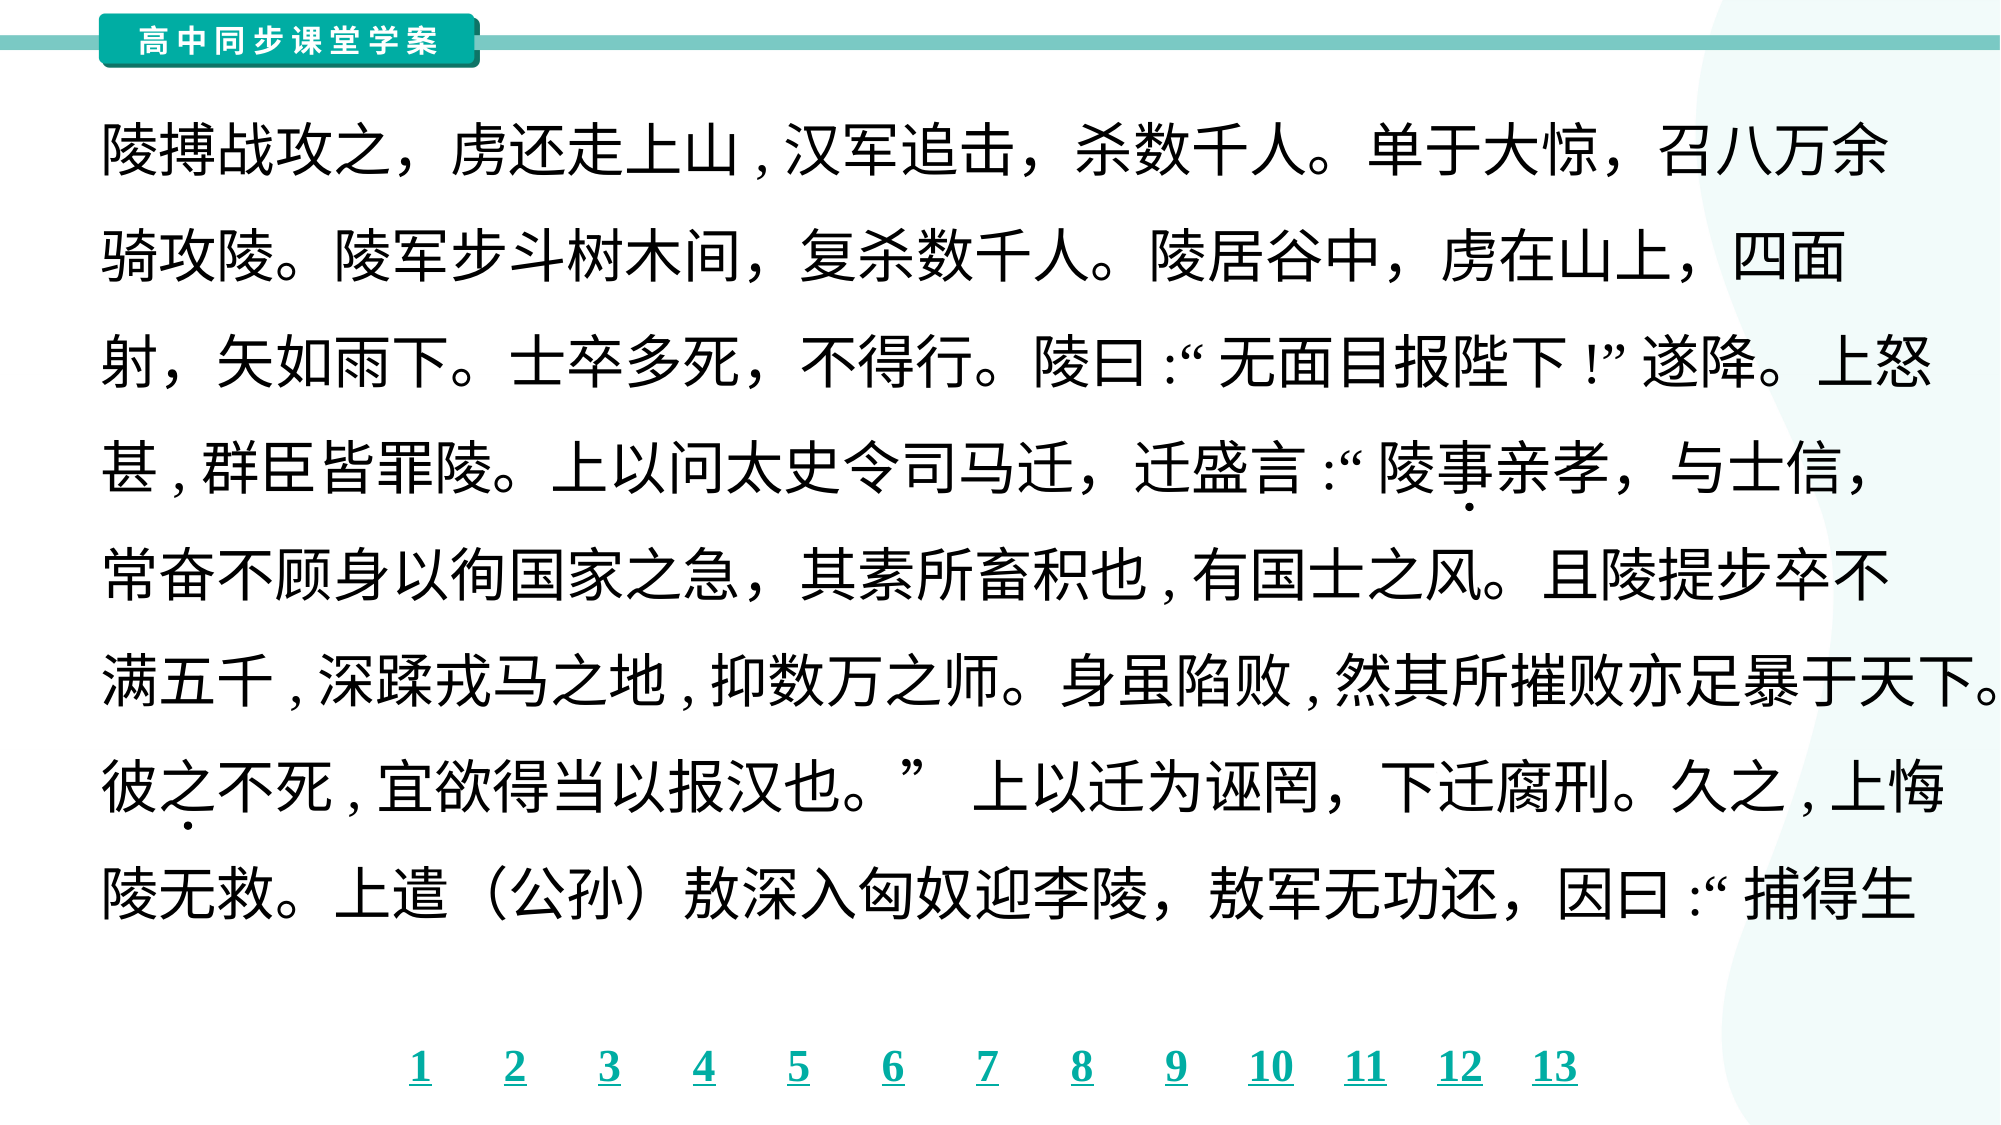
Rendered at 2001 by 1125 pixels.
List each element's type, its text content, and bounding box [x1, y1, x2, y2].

text_box [1465, 502, 1474, 512]
text_box 陵搏战攻之，虏还走上山,汉军追击，杀数千人。单于大惊，召八万余 骑攻陵。陵军步斗树木间，复杀数千人。陵居谷中，虏在山上，四面 射，矢如雨下。士卒多死，不得行。陵曰:“无面目报陛下!”遂降。上怒 甚,群臣皆罪陵。上以问太史令司马迁，迁盛言:“陵事亲孝，与士信， 常奋不顾身以徇国家之急，其素所畜积也,有国士之风。且陵提步卒不 满五千,深蹂戎马之地,抑数万之师。身虽陷败,然其所摧败亦足暴于天下。 彼之不死,宜欲得当以报汉也。” 上以迁为诬罔，下迁腐刑。久之,上悔 陵无救。上遣（公孙）敖深入匈奴迎李陵，敖军无功还，因曰:“捕得生 [100, 76, 1899, 927]
picture [0, 0, 2000, 1125]
text_box [183, 821, 193, 830]
